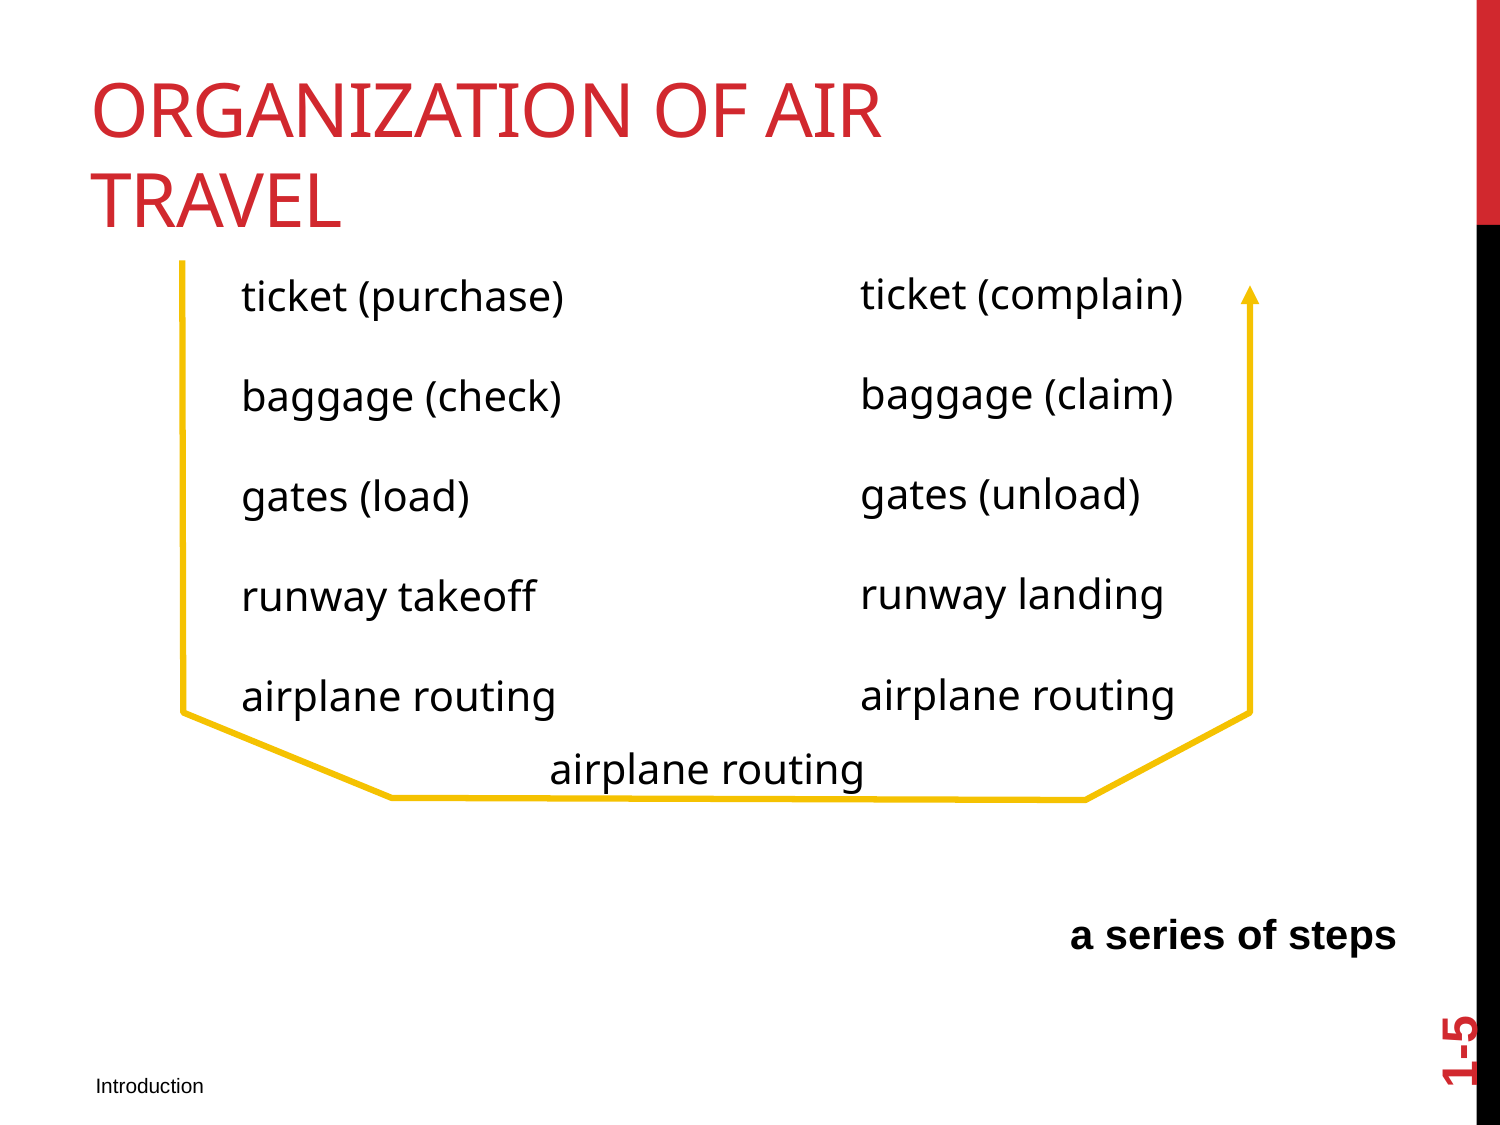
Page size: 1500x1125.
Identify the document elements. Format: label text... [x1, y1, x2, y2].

slide_number 1-5 [1427, 887, 1488, 1104]
title Organization of air travel [75, 25, 1025, 250]
footer Introduction [75, 1065, 638, 1112]
list a series of steps [137, 900, 1413, 990]
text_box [181, 259, 1251, 802]
